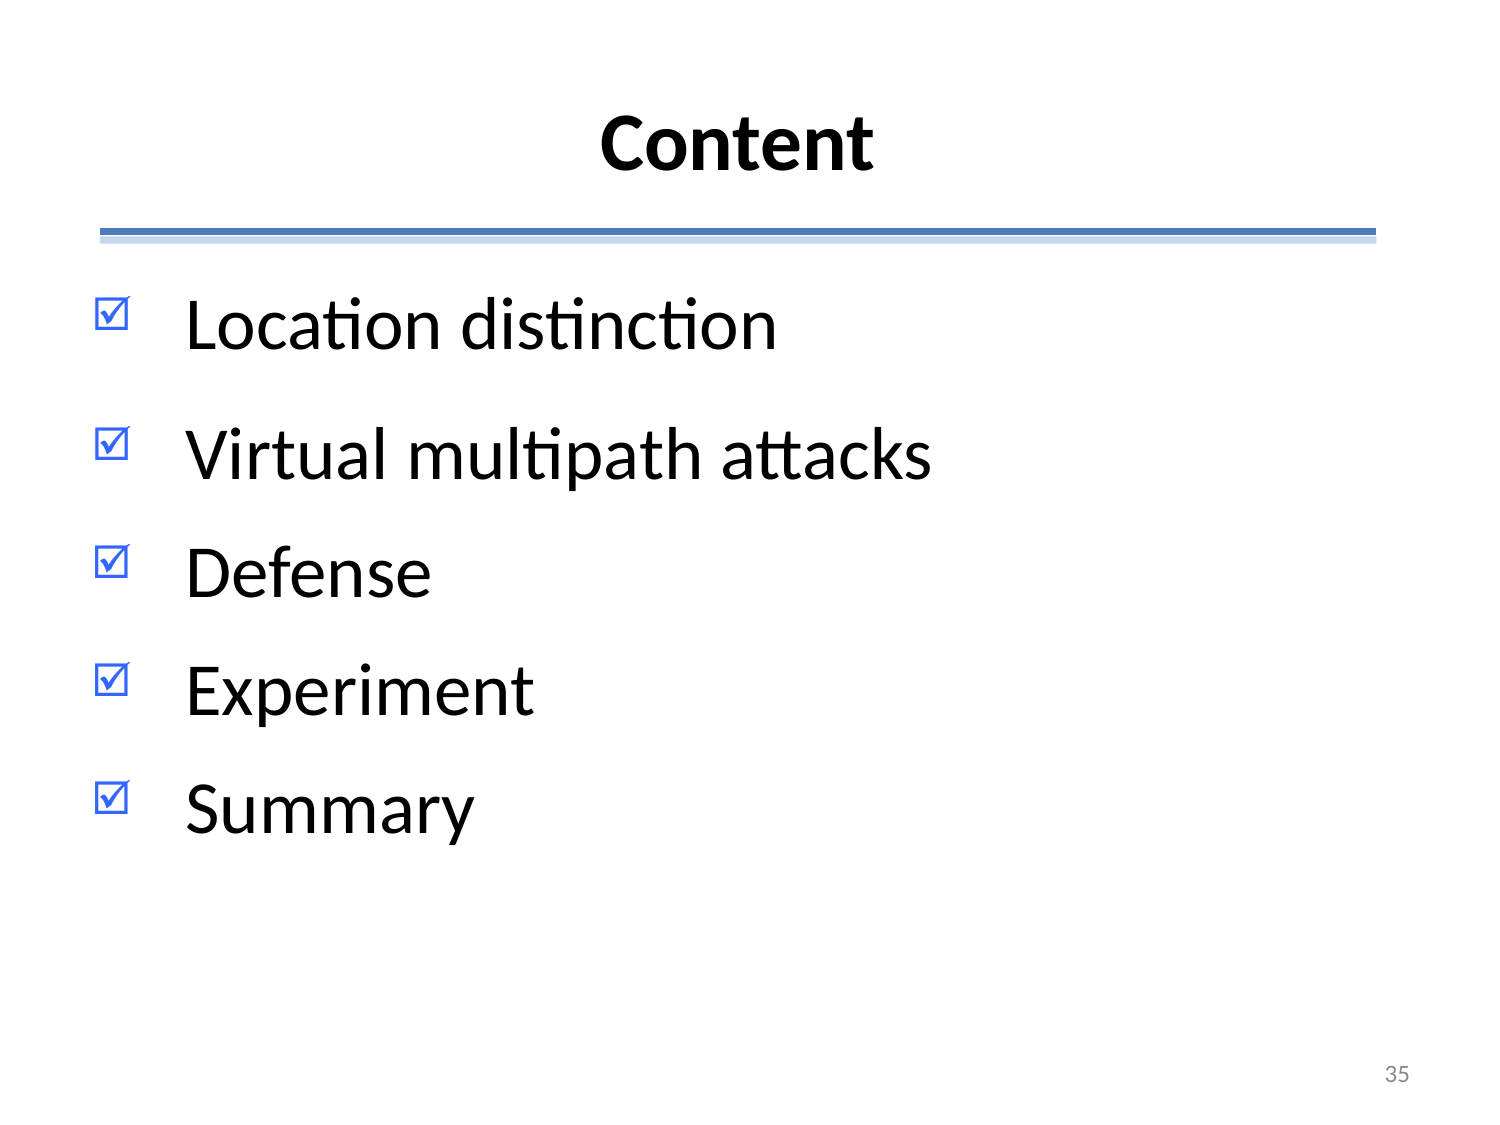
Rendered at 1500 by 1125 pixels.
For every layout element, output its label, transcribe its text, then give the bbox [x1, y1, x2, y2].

slide_number 35 [1074, 1042, 1425, 1103]
text_box Defense [76, 515, 827, 621]
text_box Virtual multipath attacks [76, 397, 1078, 503]
text_box Summary [76, 751, 827, 857]
text_box Location distinction [76, 267, 1400, 372]
title Content [100, 54, 1376, 220]
text_box Experiment [76, 633, 827, 738]
